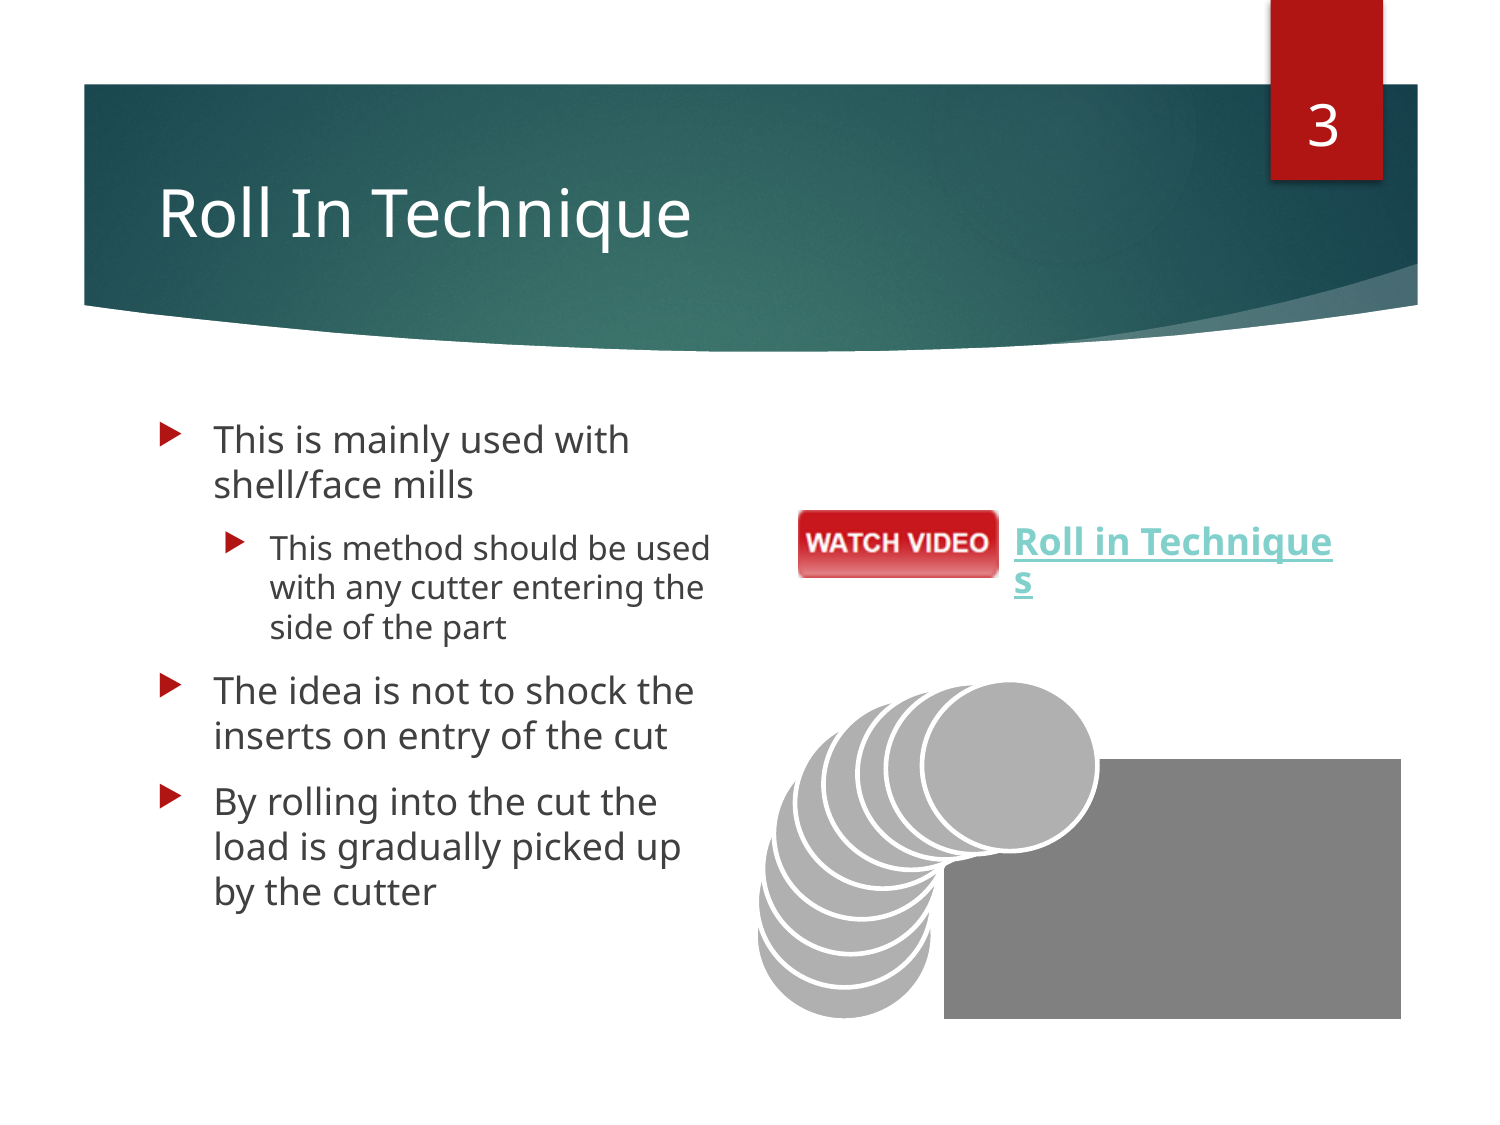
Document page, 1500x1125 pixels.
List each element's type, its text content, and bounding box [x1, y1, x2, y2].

text_box [754, 921, 934, 1022]
slide_number 3 [1259, 48, 1390, 175]
list This is mainly used with shell/face mills This method should be used with any cutter entering the side of the part The idea is not to shock the inserts on entry of the cut By rolling into the cut the load is gradually picked up by the cutter [142, 408, 739, 988]
title Roll In Technique [142, 152, 1244, 269]
text_box [760, 827, 941, 957]
text_box [821, 697, 954, 873]
text_box [941, 756, 1404, 1022]
text_box Roll in Techniques [1000, 510, 1360, 578]
picture [798, 509, 1000, 578]
text_box [855, 686, 975, 862]
text_box [792, 722, 946, 891]
text_box [919, 677, 1100, 854]
text_box [883, 680, 999, 857]
text_box [771, 771, 945, 922]
text_box [754, 871, 935, 990]
